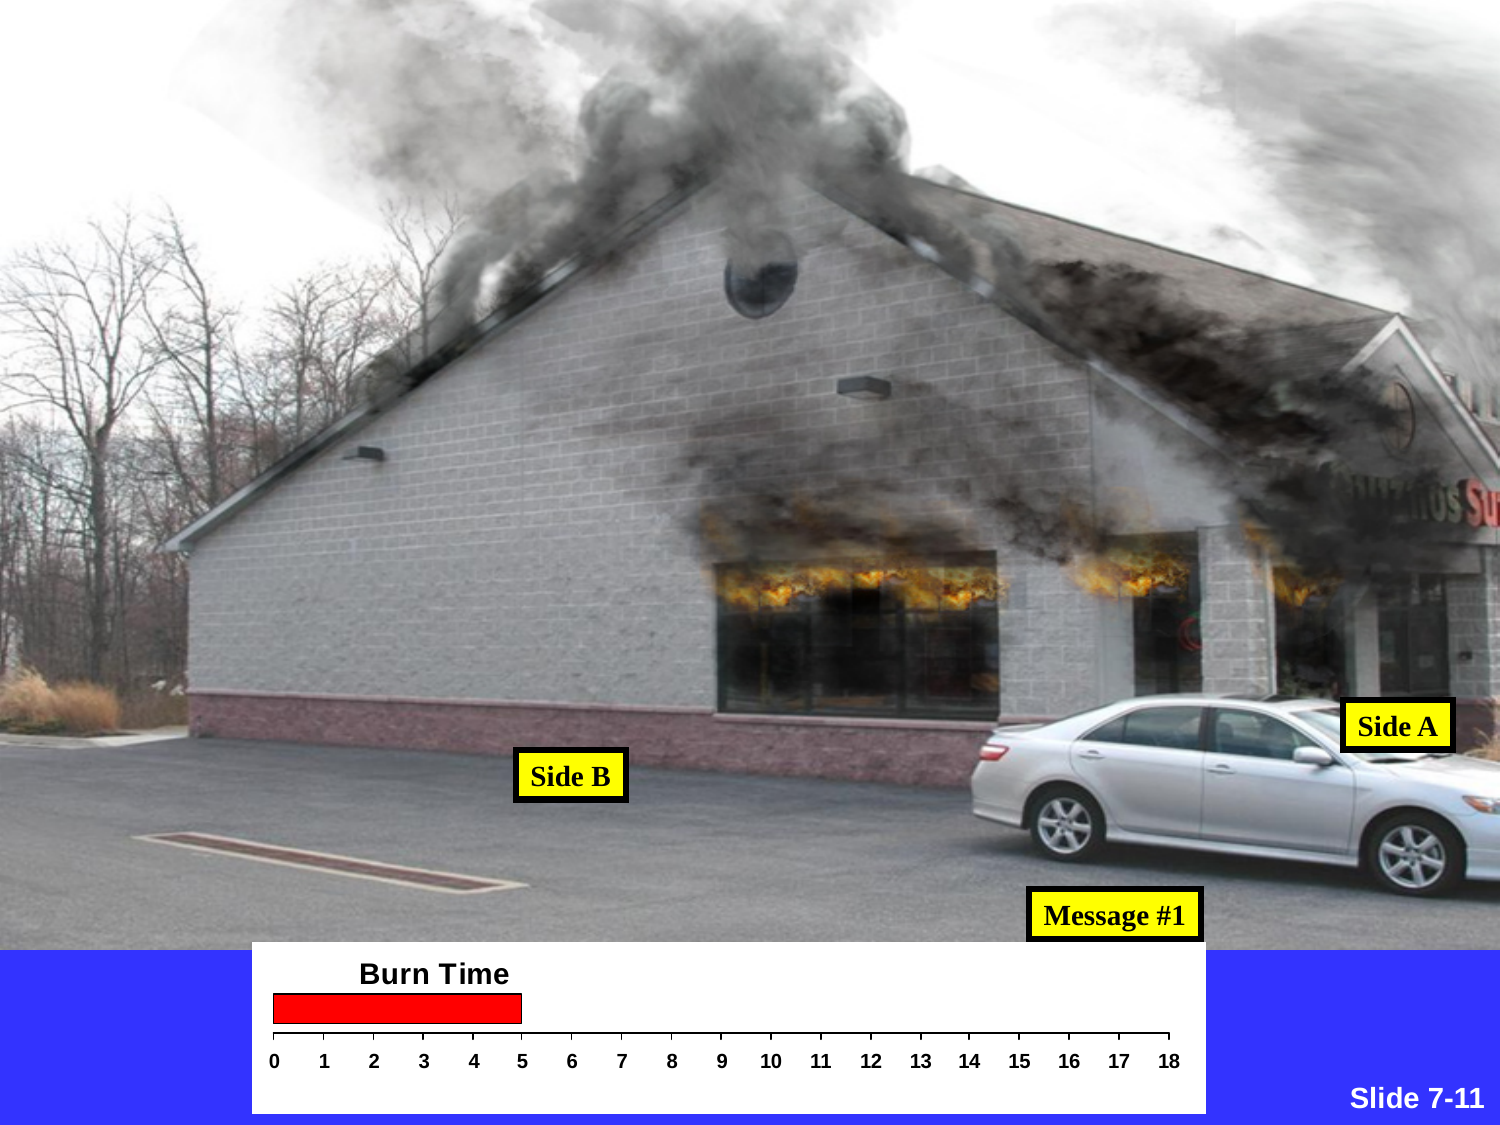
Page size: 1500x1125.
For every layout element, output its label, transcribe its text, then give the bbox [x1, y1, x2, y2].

slide_number Slide 7-296 [1149, 1071, 1500, 1125]
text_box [251, 941, 1207, 1115]
picture [0, 0, 1500, 951]
